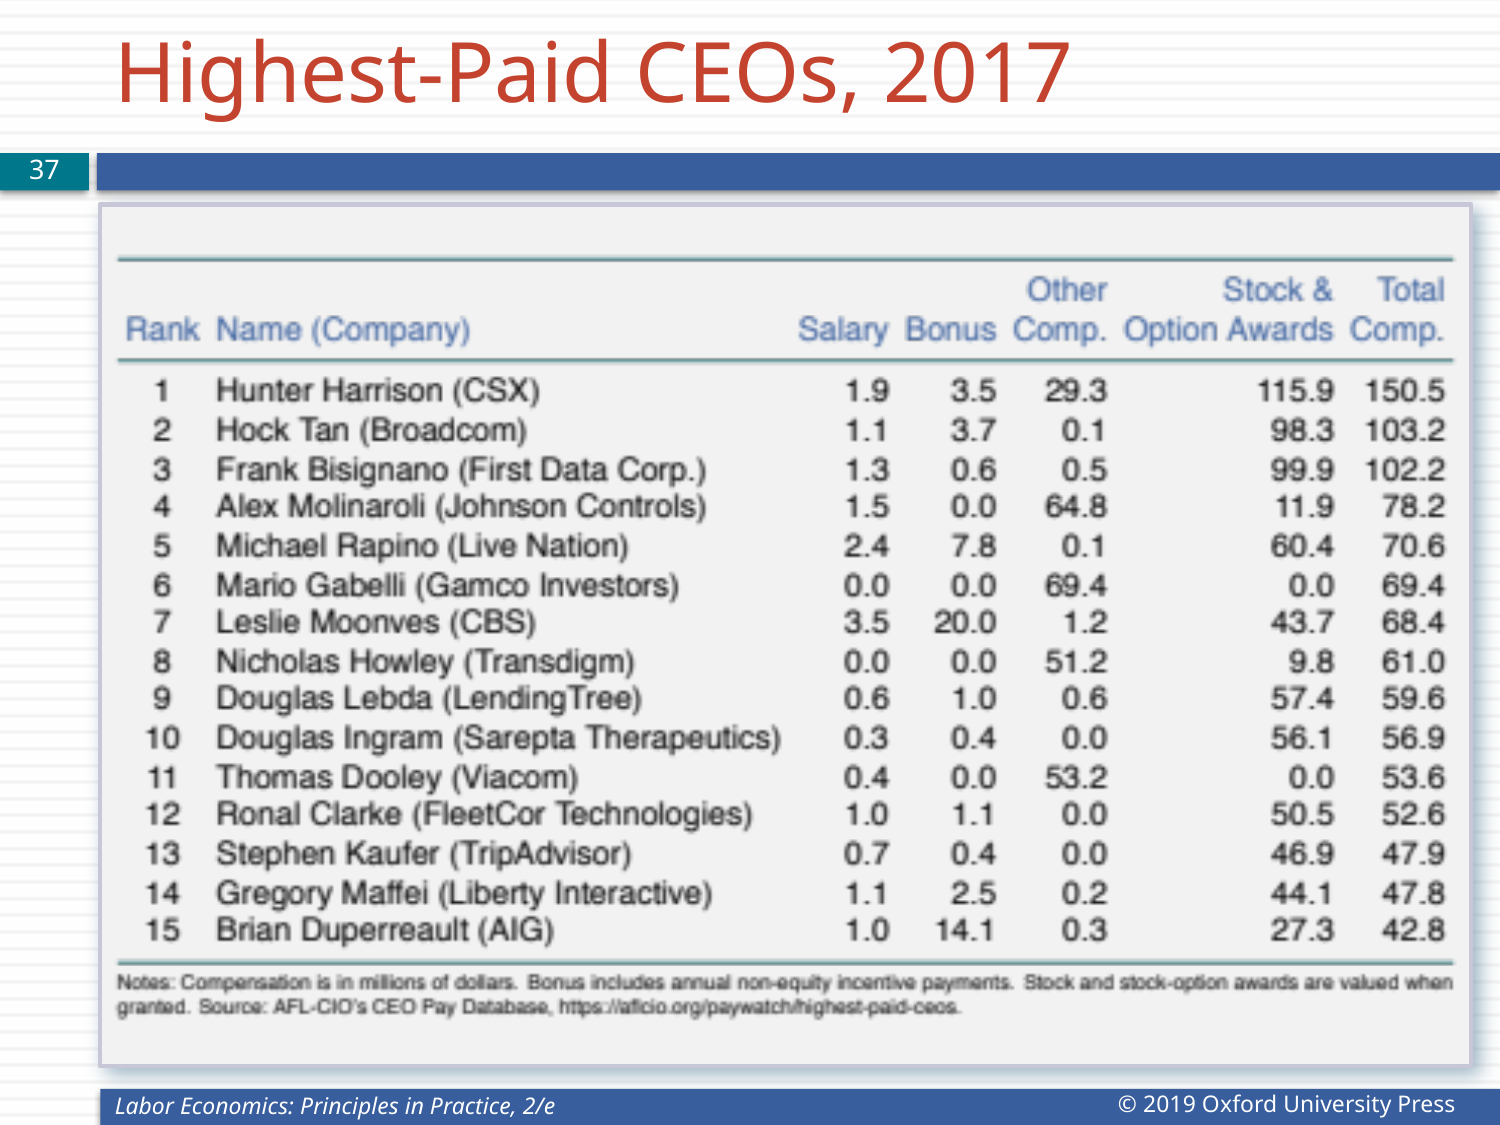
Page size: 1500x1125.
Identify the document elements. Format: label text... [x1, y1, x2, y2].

picture [100, 247, 1469, 1024]
slide_number 36 [0, 153, 89, 191]
footer © 2019 Oxford University Press [825, 1090, 1471, 1125]
title Highest-Paid CEOs, 2017 [99, 1, 1472, 136]
slide_number Labor Economics: Principles in Practice, 2/e [99, 1090, 745, 1125]
